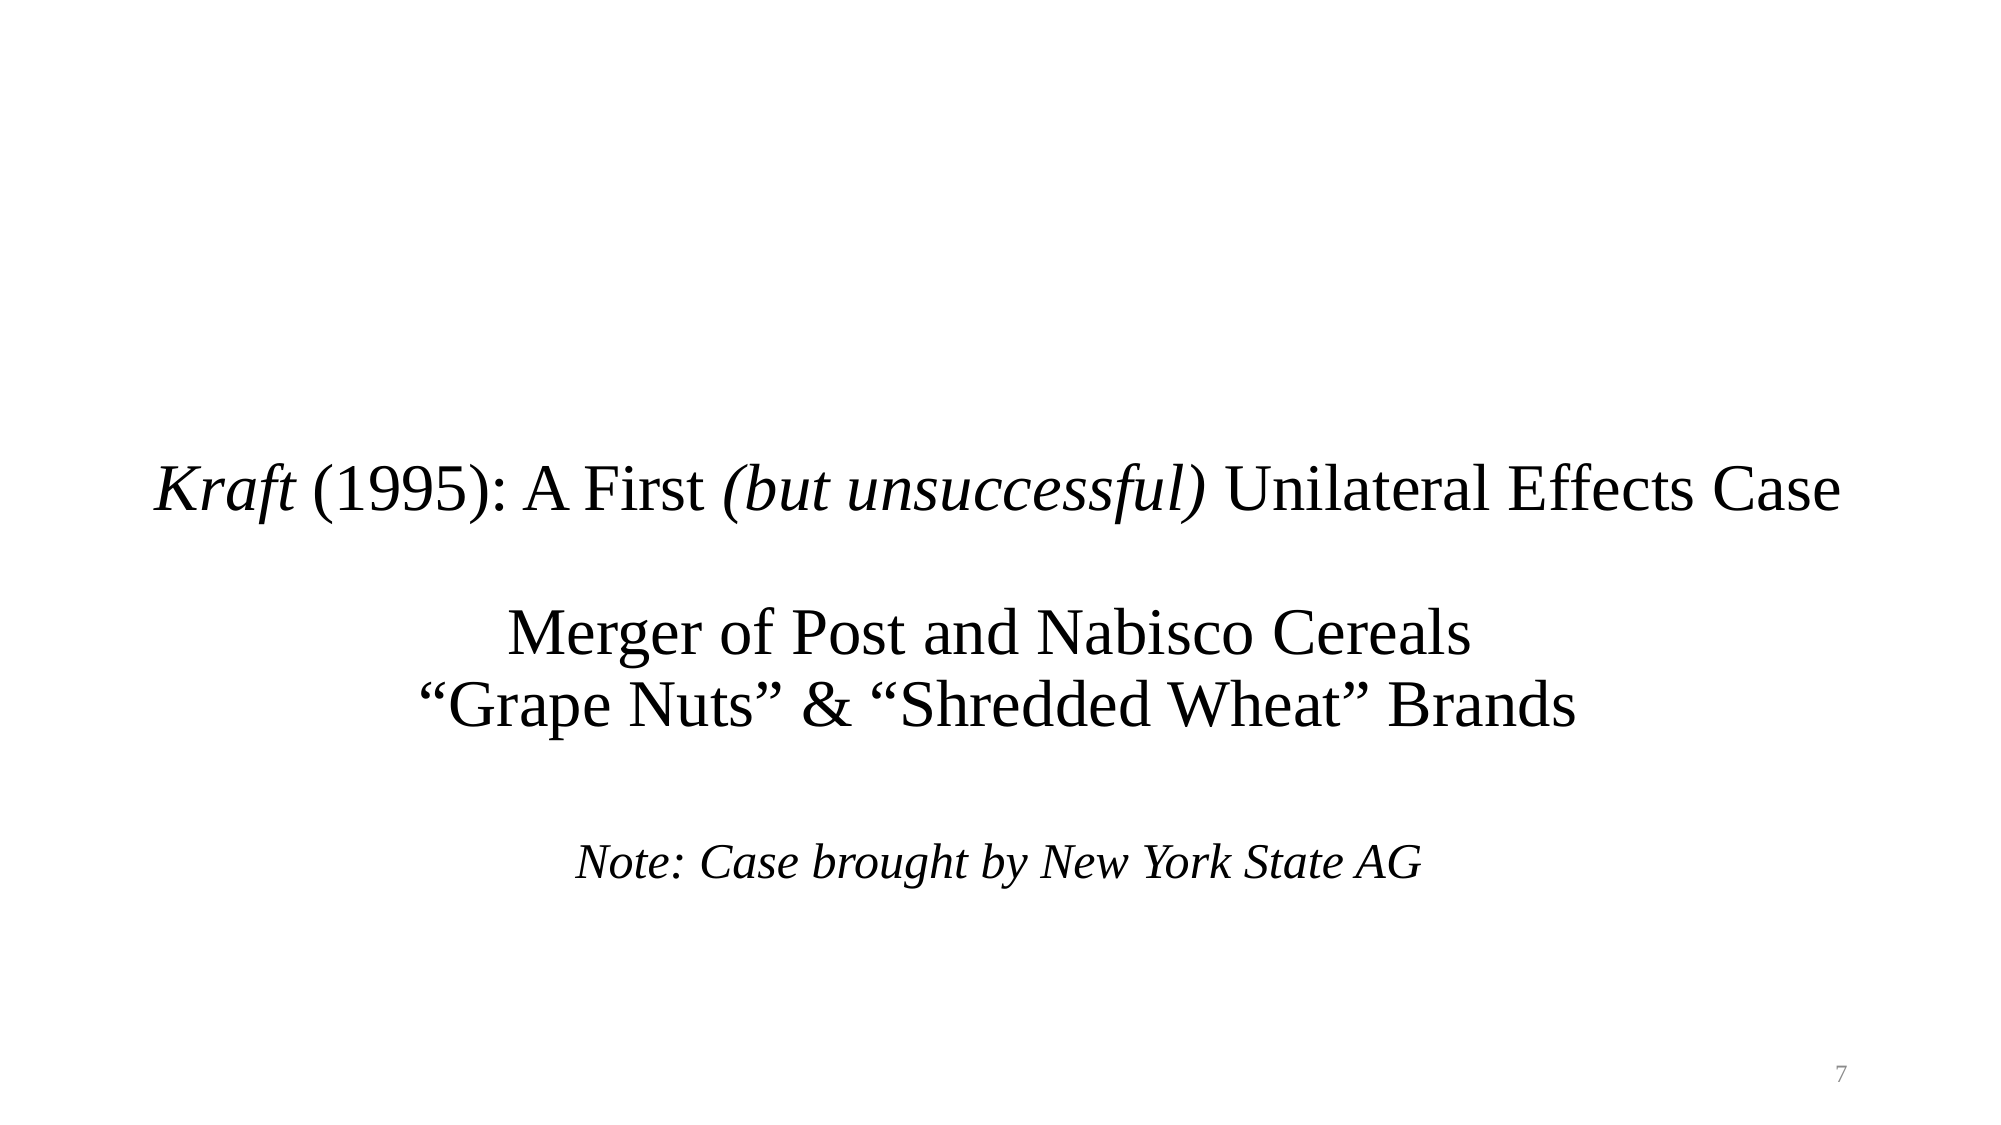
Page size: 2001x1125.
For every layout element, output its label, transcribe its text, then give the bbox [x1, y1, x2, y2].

list Note: Case brought by New York State AG [136, 752, 1862, 999]
slide_number 7 [1412, 1042, 1863, 1103]
title Kraft (1995): A First (but unsuccessful) Unilateral Effects Case Merger of Post and Nabisco Cereals “Grape Nuts” & “Shredded Wheat” Brands [136, 280, 1862, 749]
